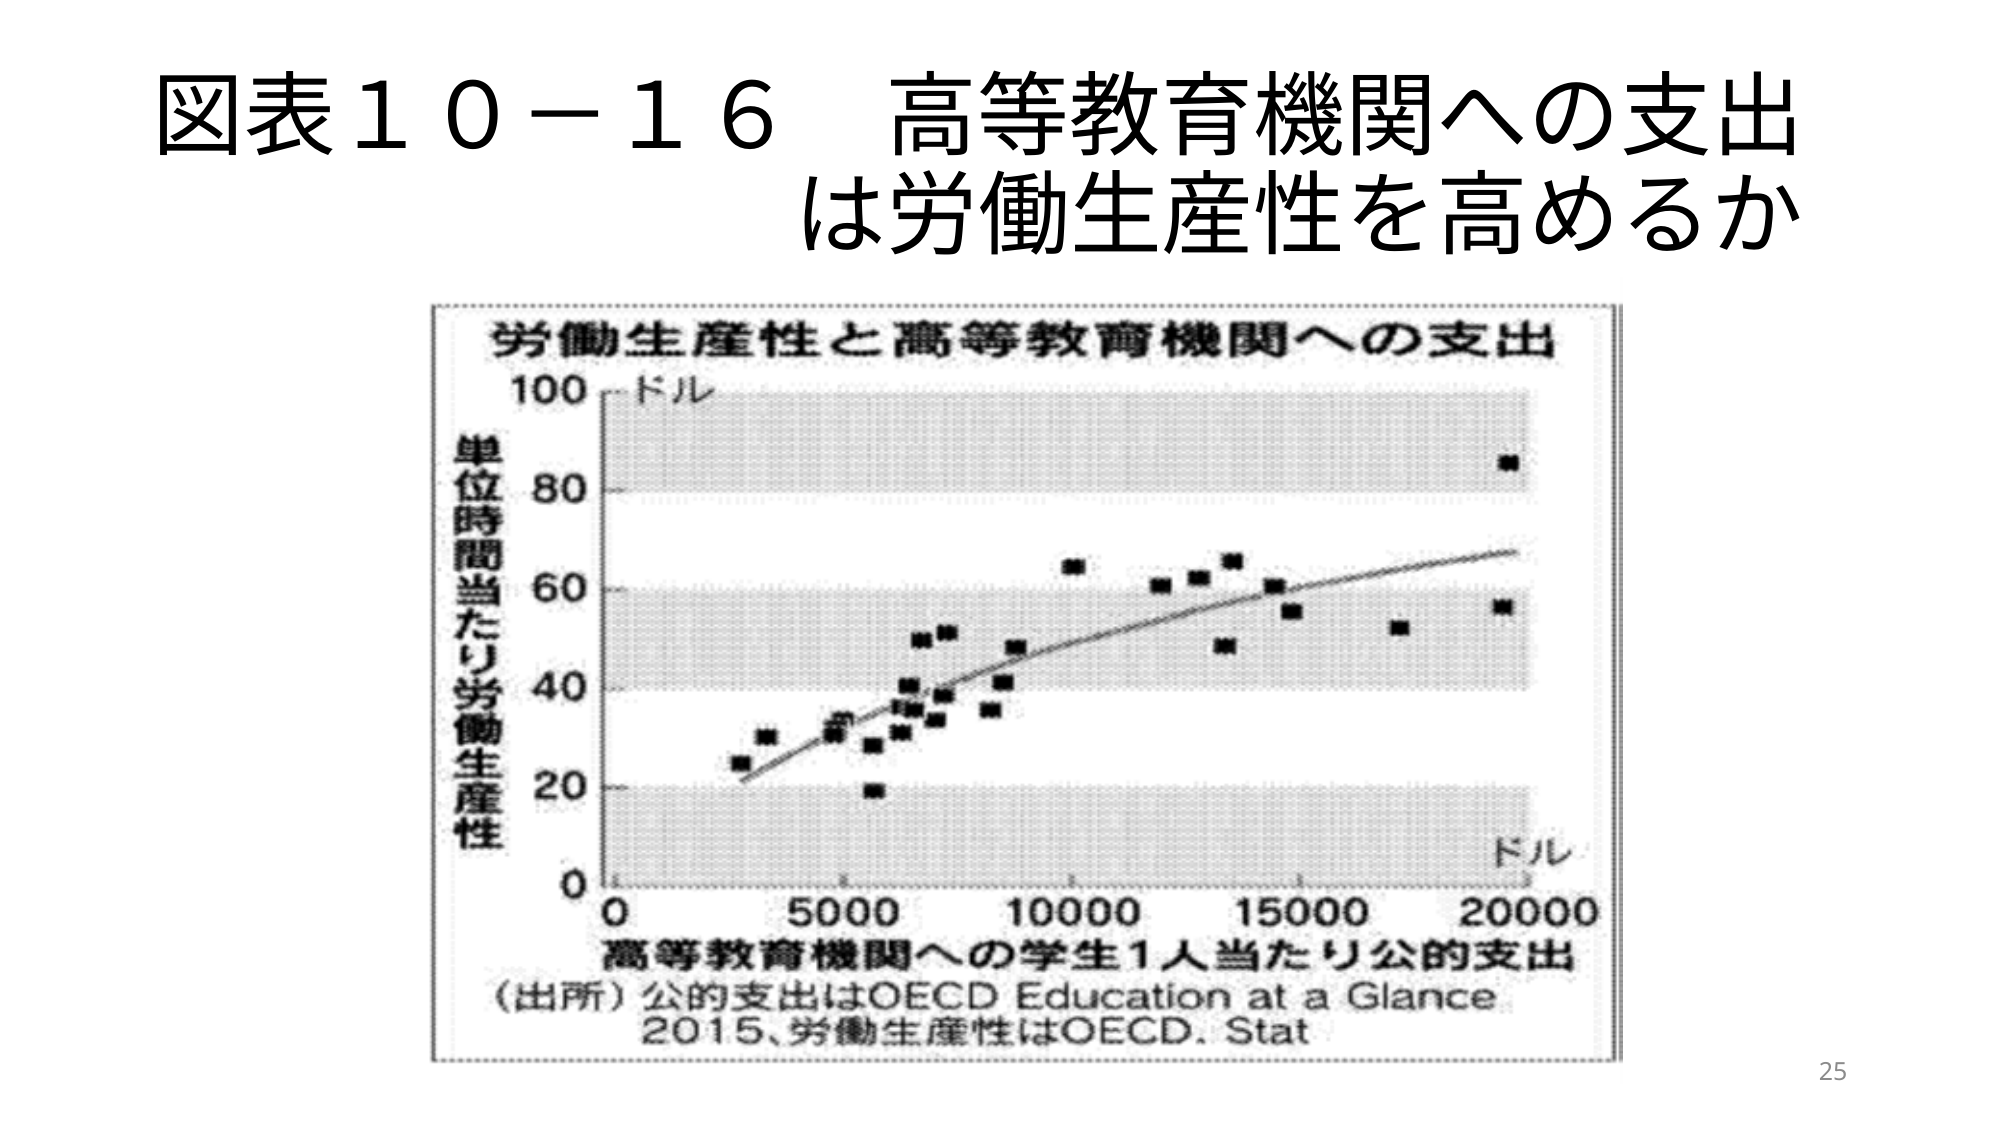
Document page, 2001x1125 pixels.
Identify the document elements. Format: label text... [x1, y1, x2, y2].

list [313, 277, 1623, 1085]
title 図表１０－１６ 高等教育機関への支出 は労働生産性を高めるか [137, 59, 1863, 278]
slide_number 25 [1412, 1042, 1863, 1103]
